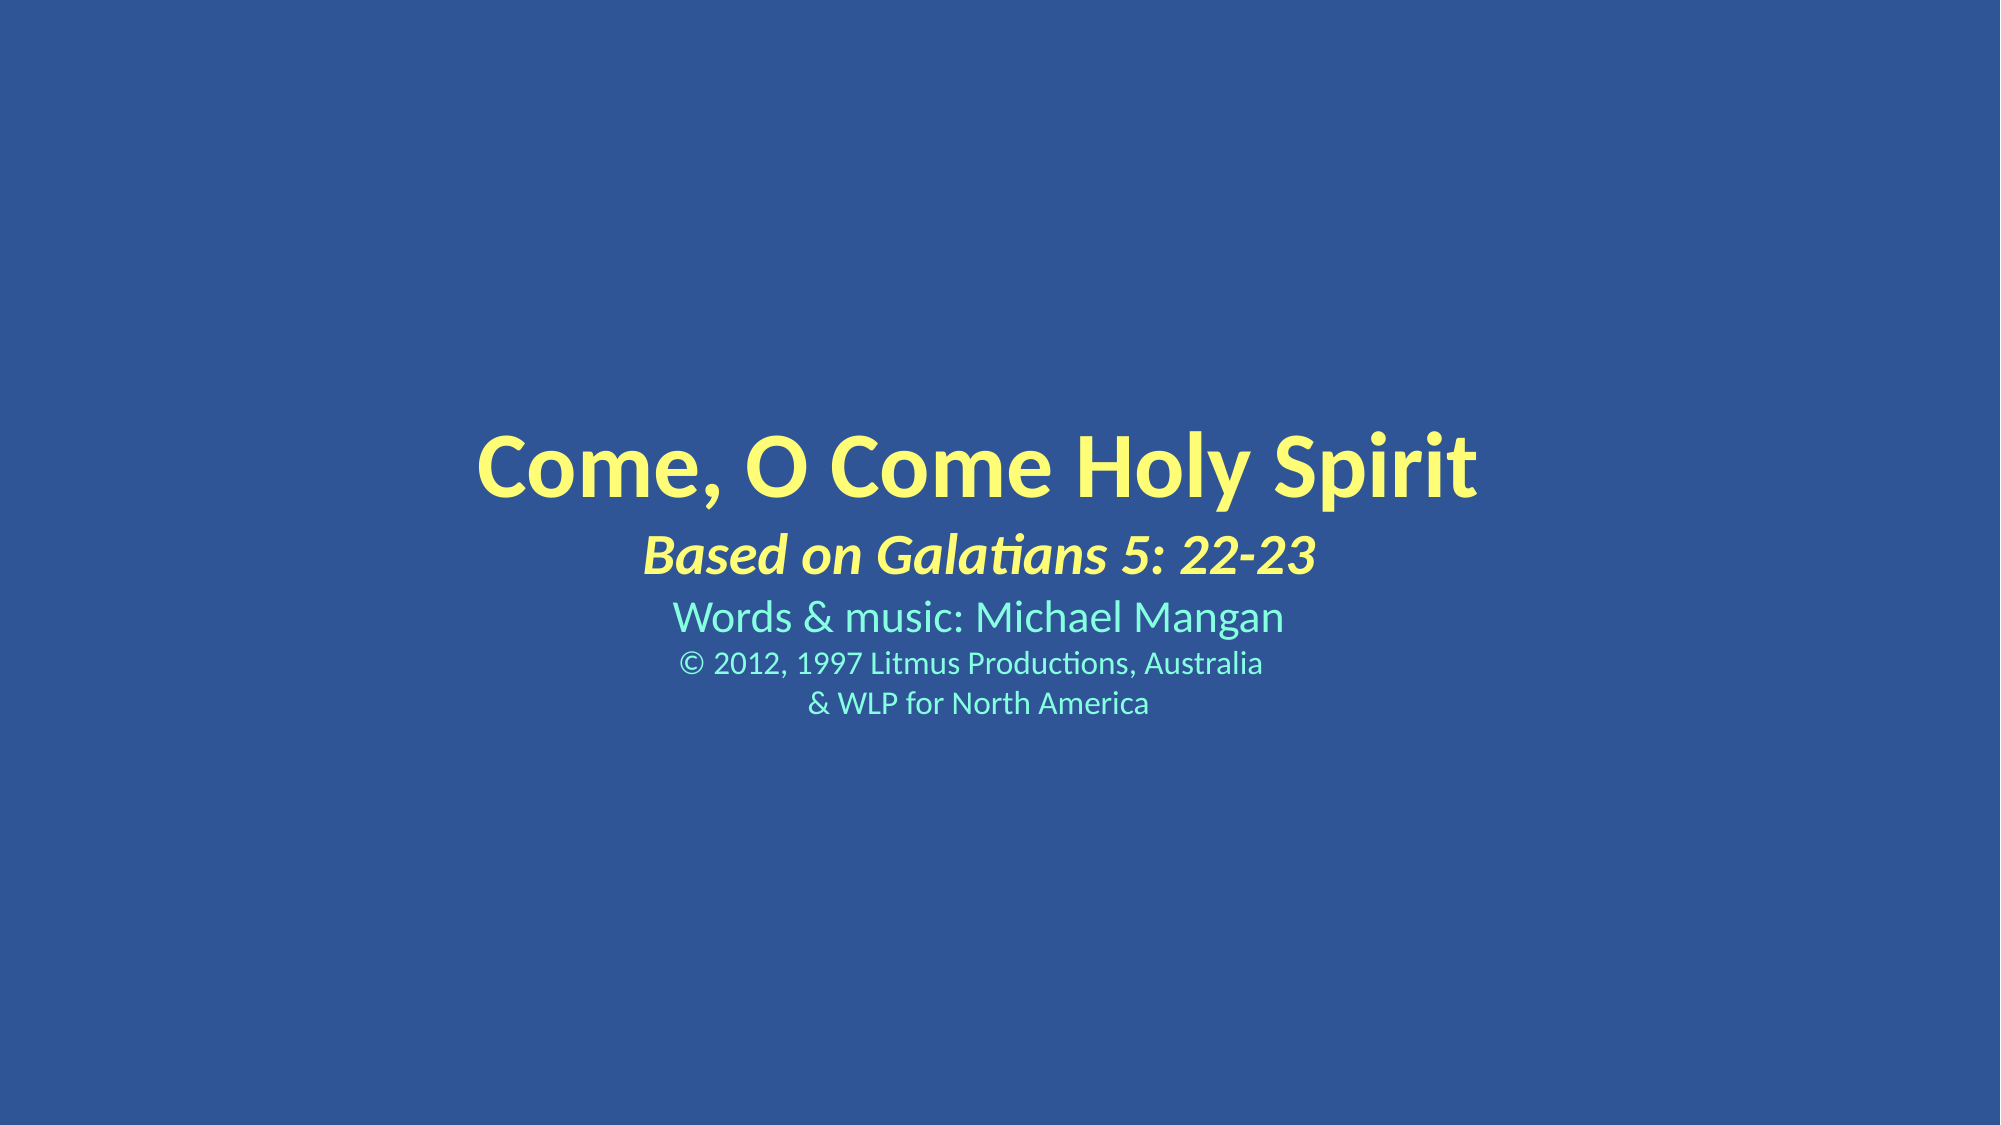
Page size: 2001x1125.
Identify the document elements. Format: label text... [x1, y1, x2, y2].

text_box Come, O Come Holy Spirit Based on Galatians 5: 22-23 Words & music: Michael Mangan © 2012, 1997 Litmus Productions, Australia & WLP for North America [291, 403, 1667, 722]
